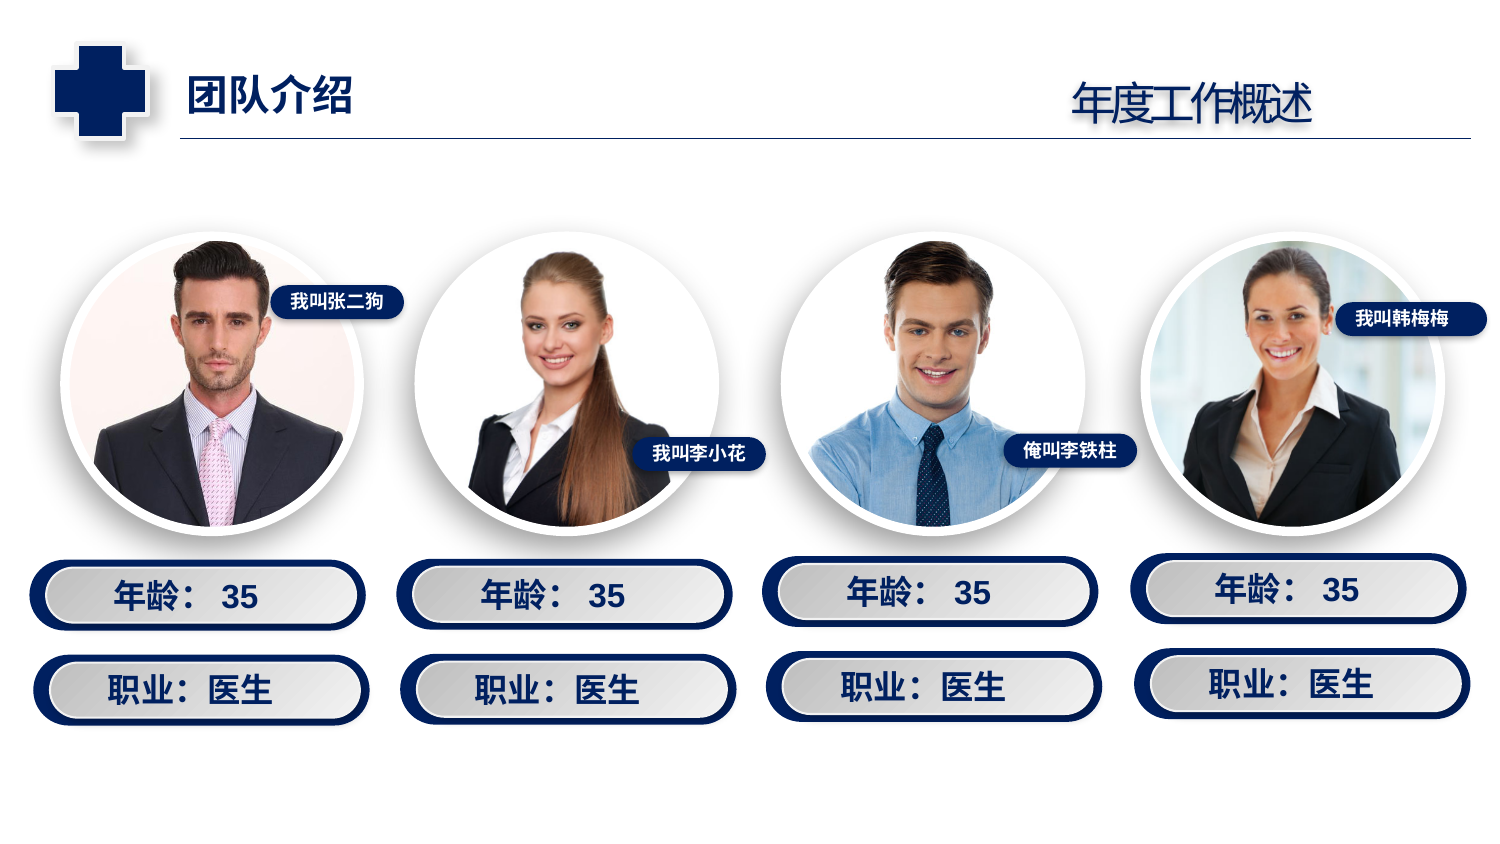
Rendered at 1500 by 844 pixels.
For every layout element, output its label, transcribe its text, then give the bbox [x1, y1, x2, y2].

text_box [761, 555, 1099, 628]
picture [64, 235, 360, 532]
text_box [396, 558, 733, 630]
text_box 我叫张二狗 [364, 284, 405, 320]
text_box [1129, 552, 1467, 625]
text_box 俺叫李铁柱 [1087, 432, 1138, 469]
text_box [399, 653, 737, 725]
text_box 我叫李小花 [720, 436, 767, 472]
text_box 我叫韩梅梅 [1444, 301, 1488, 337]
text_box 年度工作概述 [1055, 67, 1329, 138]
text_box 团队介绍 [171, 60, 369, 126]
picture [785, 235, 1081, 532]
picture [418, 235, 715, 532]
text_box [29, 559, 366, 631]
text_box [1133, 647, 1471, 720]
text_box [765, 650, 1103, 723]
picture [1144, 235, 1441, 532]
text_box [32, 654, 370, 726]
